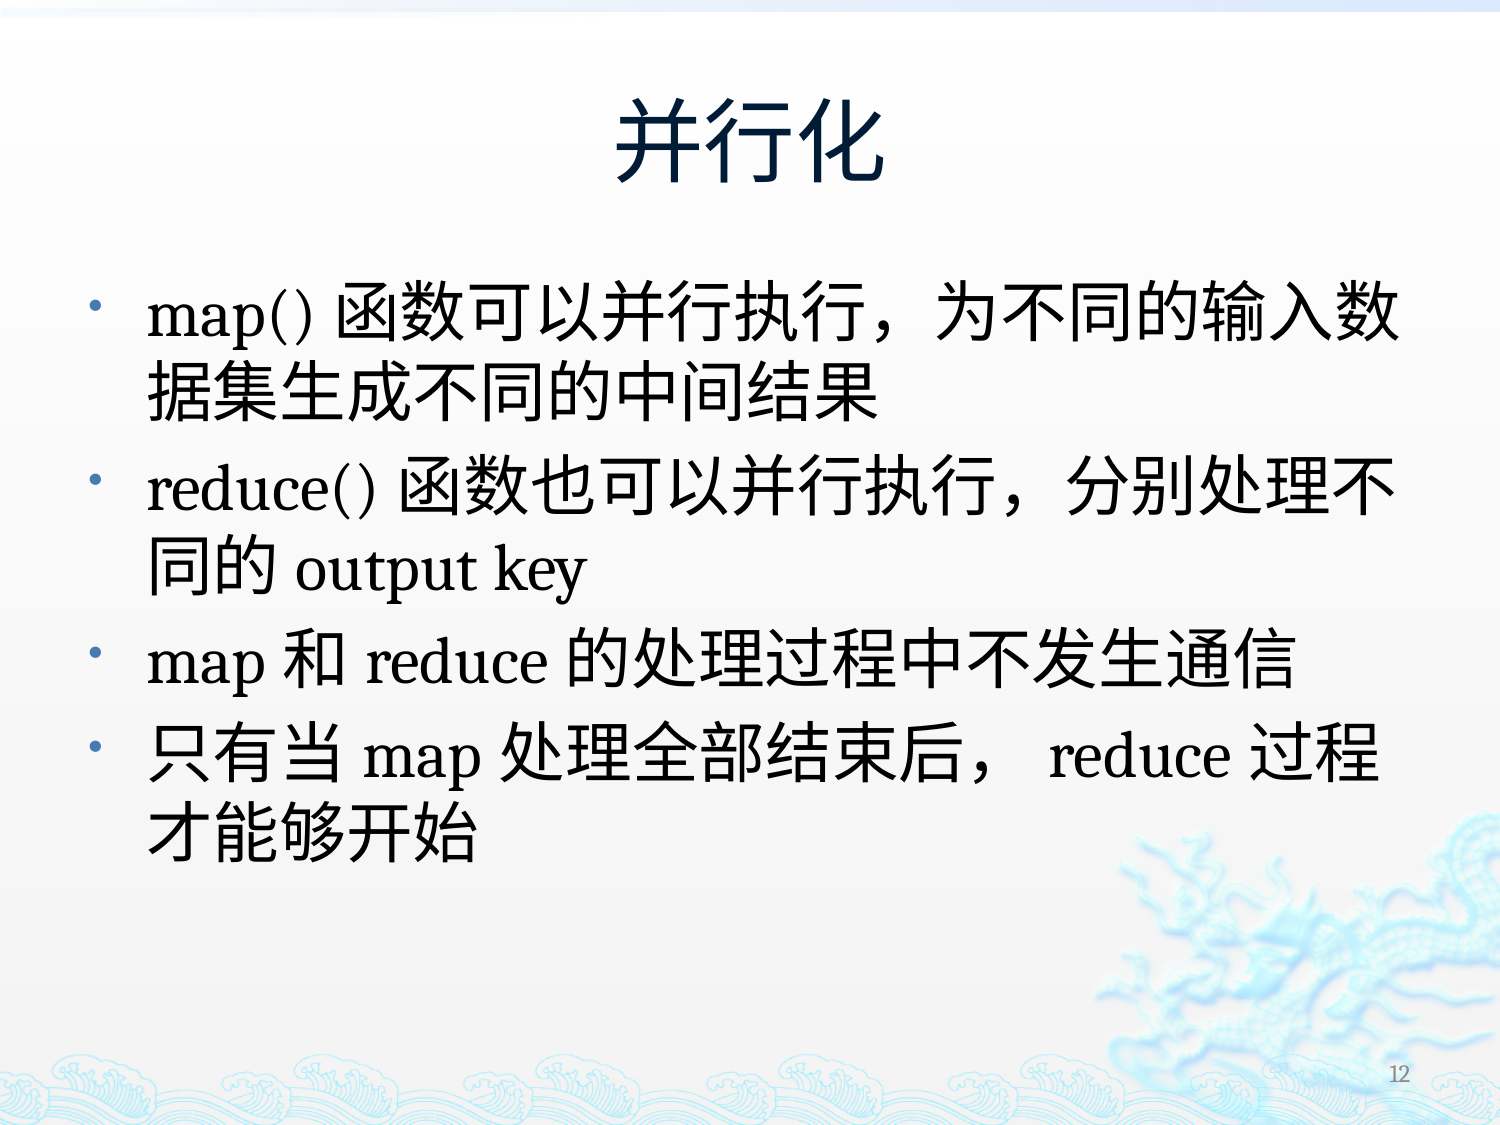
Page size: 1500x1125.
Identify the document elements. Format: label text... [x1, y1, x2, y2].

title 并行化 [75, 45, 1425, 233]
slide_number 12 [1074, 1042, 1425, 1103]
list map()函数可以并行执行，为不同的输入数据集生成不同的中间结果 reduce()函数也可以并行执行，分别处理不同的output key map和reduce的处理过程中不发生通信 只有当map处理全部结束后，reduce过程才能够开始 [75, 262, 1425, 1005]
